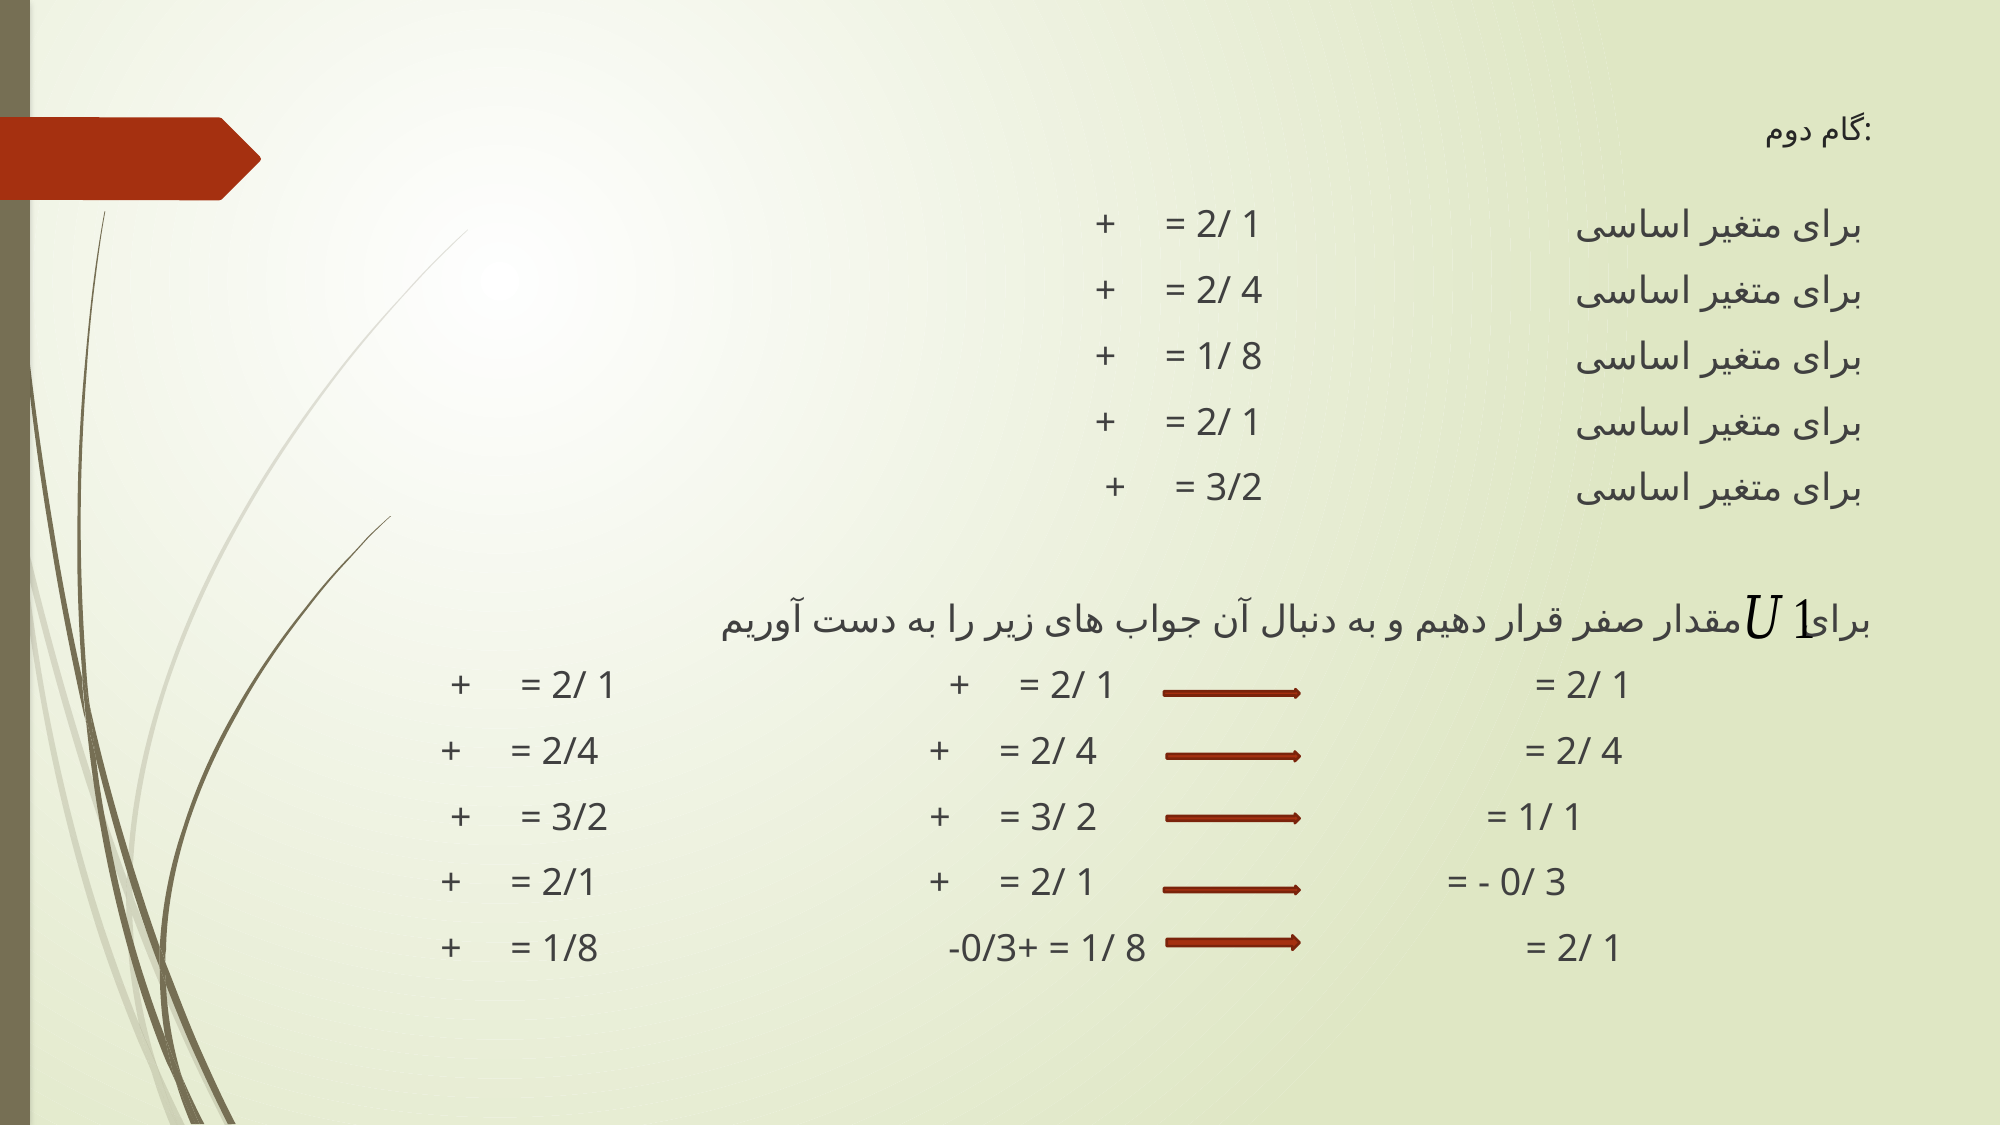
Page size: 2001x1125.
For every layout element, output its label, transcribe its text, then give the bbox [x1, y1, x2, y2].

text_box [1162, 687, 1301, 699]
text_box [1165, 934, 1301, 952]
text_box [1165, 812, 1301, 825]
text_box [1165, 750, 1301, 763]
text_box [1162, 884, 1301, 896]
title گام دوم: [425, 102, 1888, 193]
